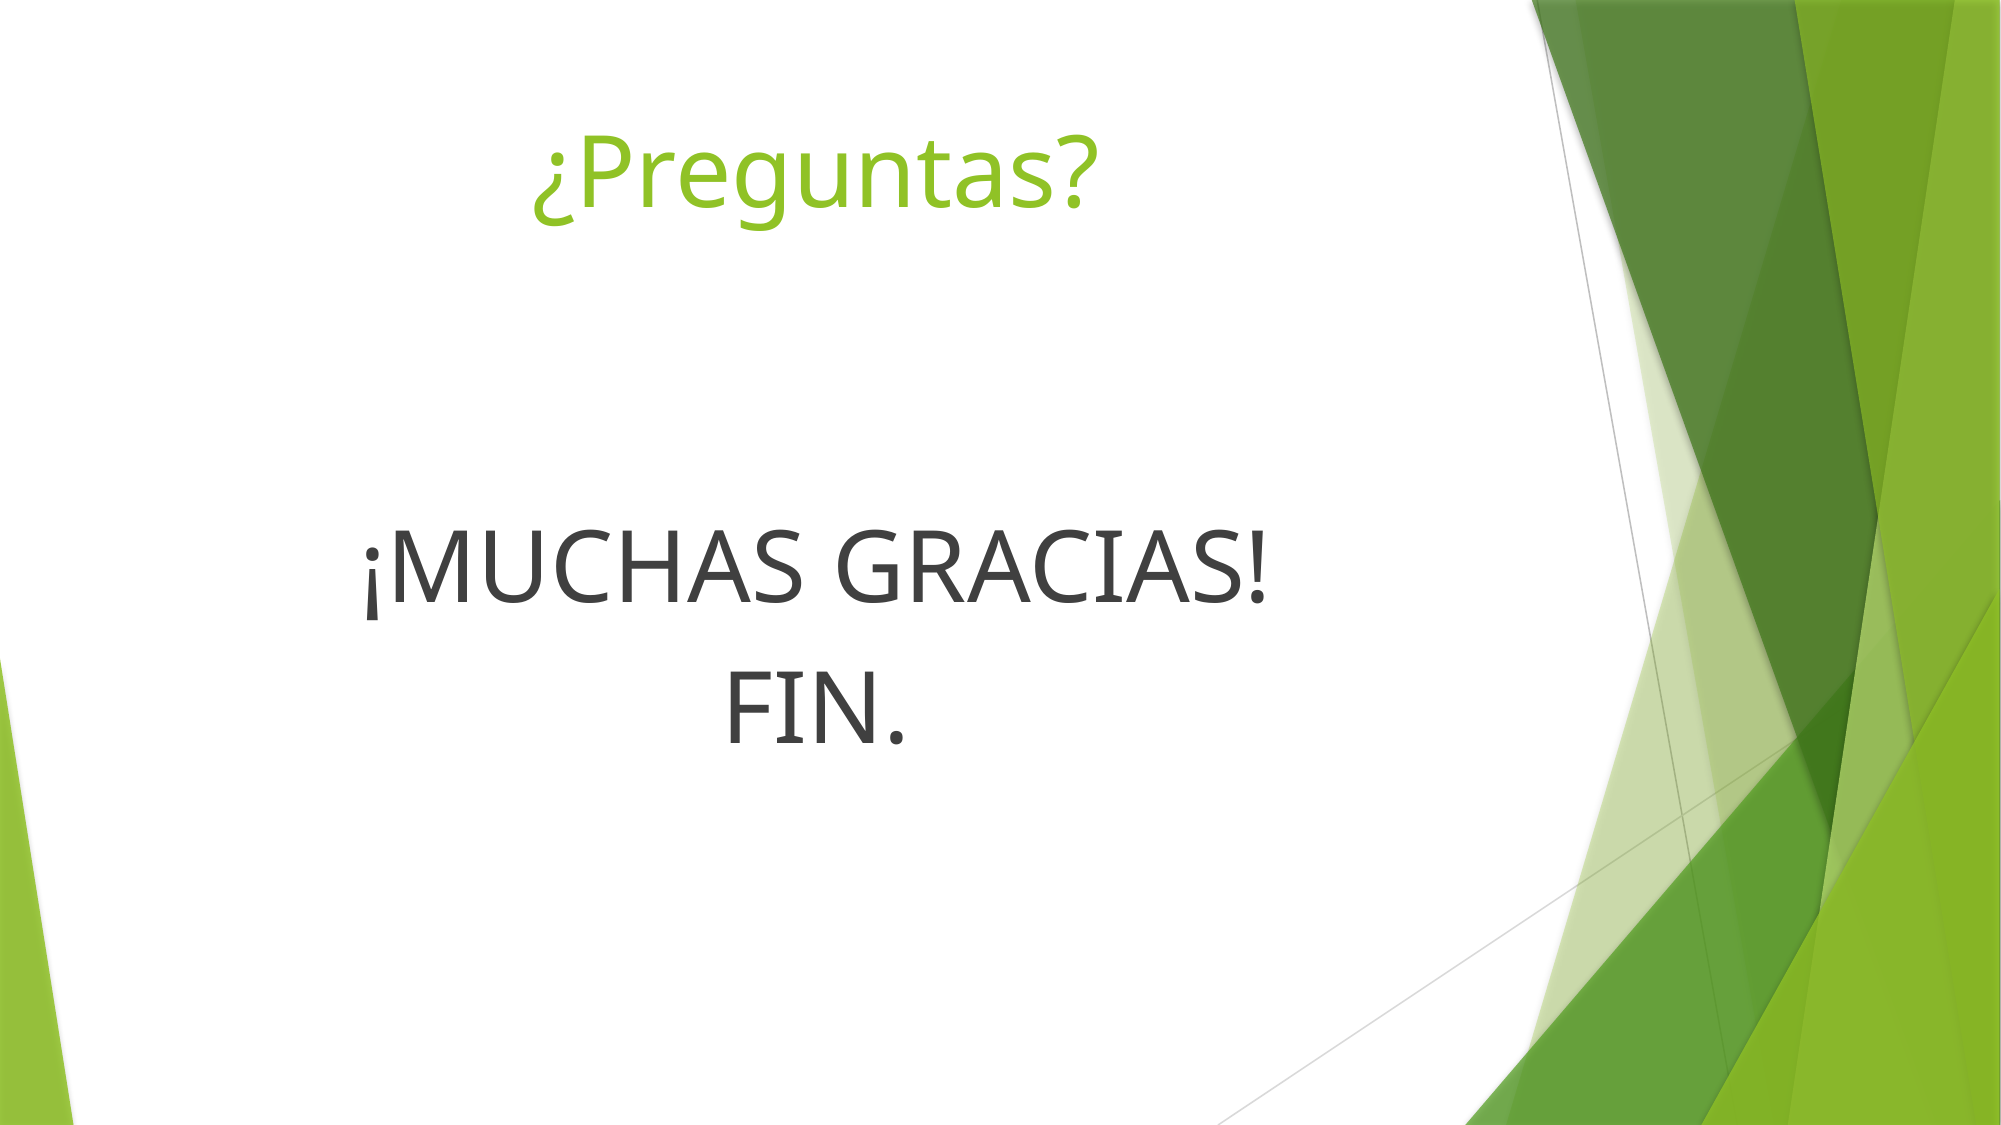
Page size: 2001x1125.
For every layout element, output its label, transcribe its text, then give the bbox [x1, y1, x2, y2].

title ¿Preguntas? [111, 99, 1522, 317]
list ¡MUCHAS GRACIAS! FIN. [111, 354, 1522, 992]
